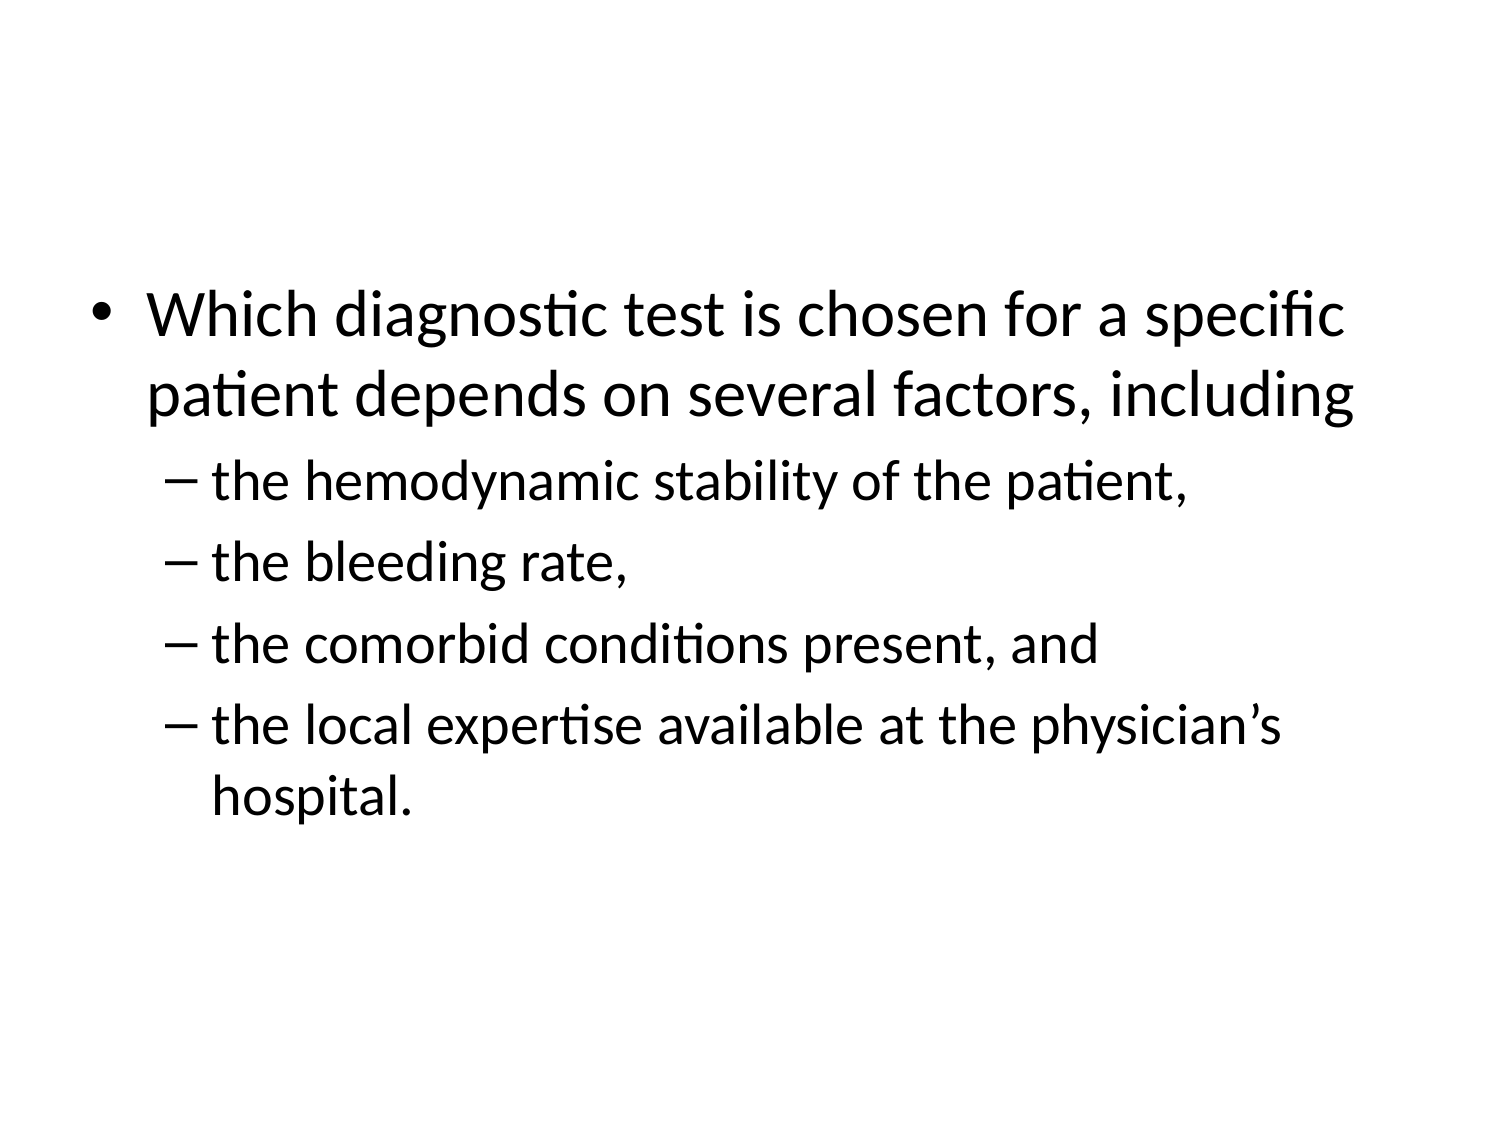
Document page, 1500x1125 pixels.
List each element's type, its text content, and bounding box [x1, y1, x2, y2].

list Which diagnostic test is chosen for a specific patient depends on several factors, including the hemodynamic stability of the patient, the bleeding rate, the comorbid conditions present, and the local expertise available at the physician’s hospital. [75, 262, 1425, 1005]
